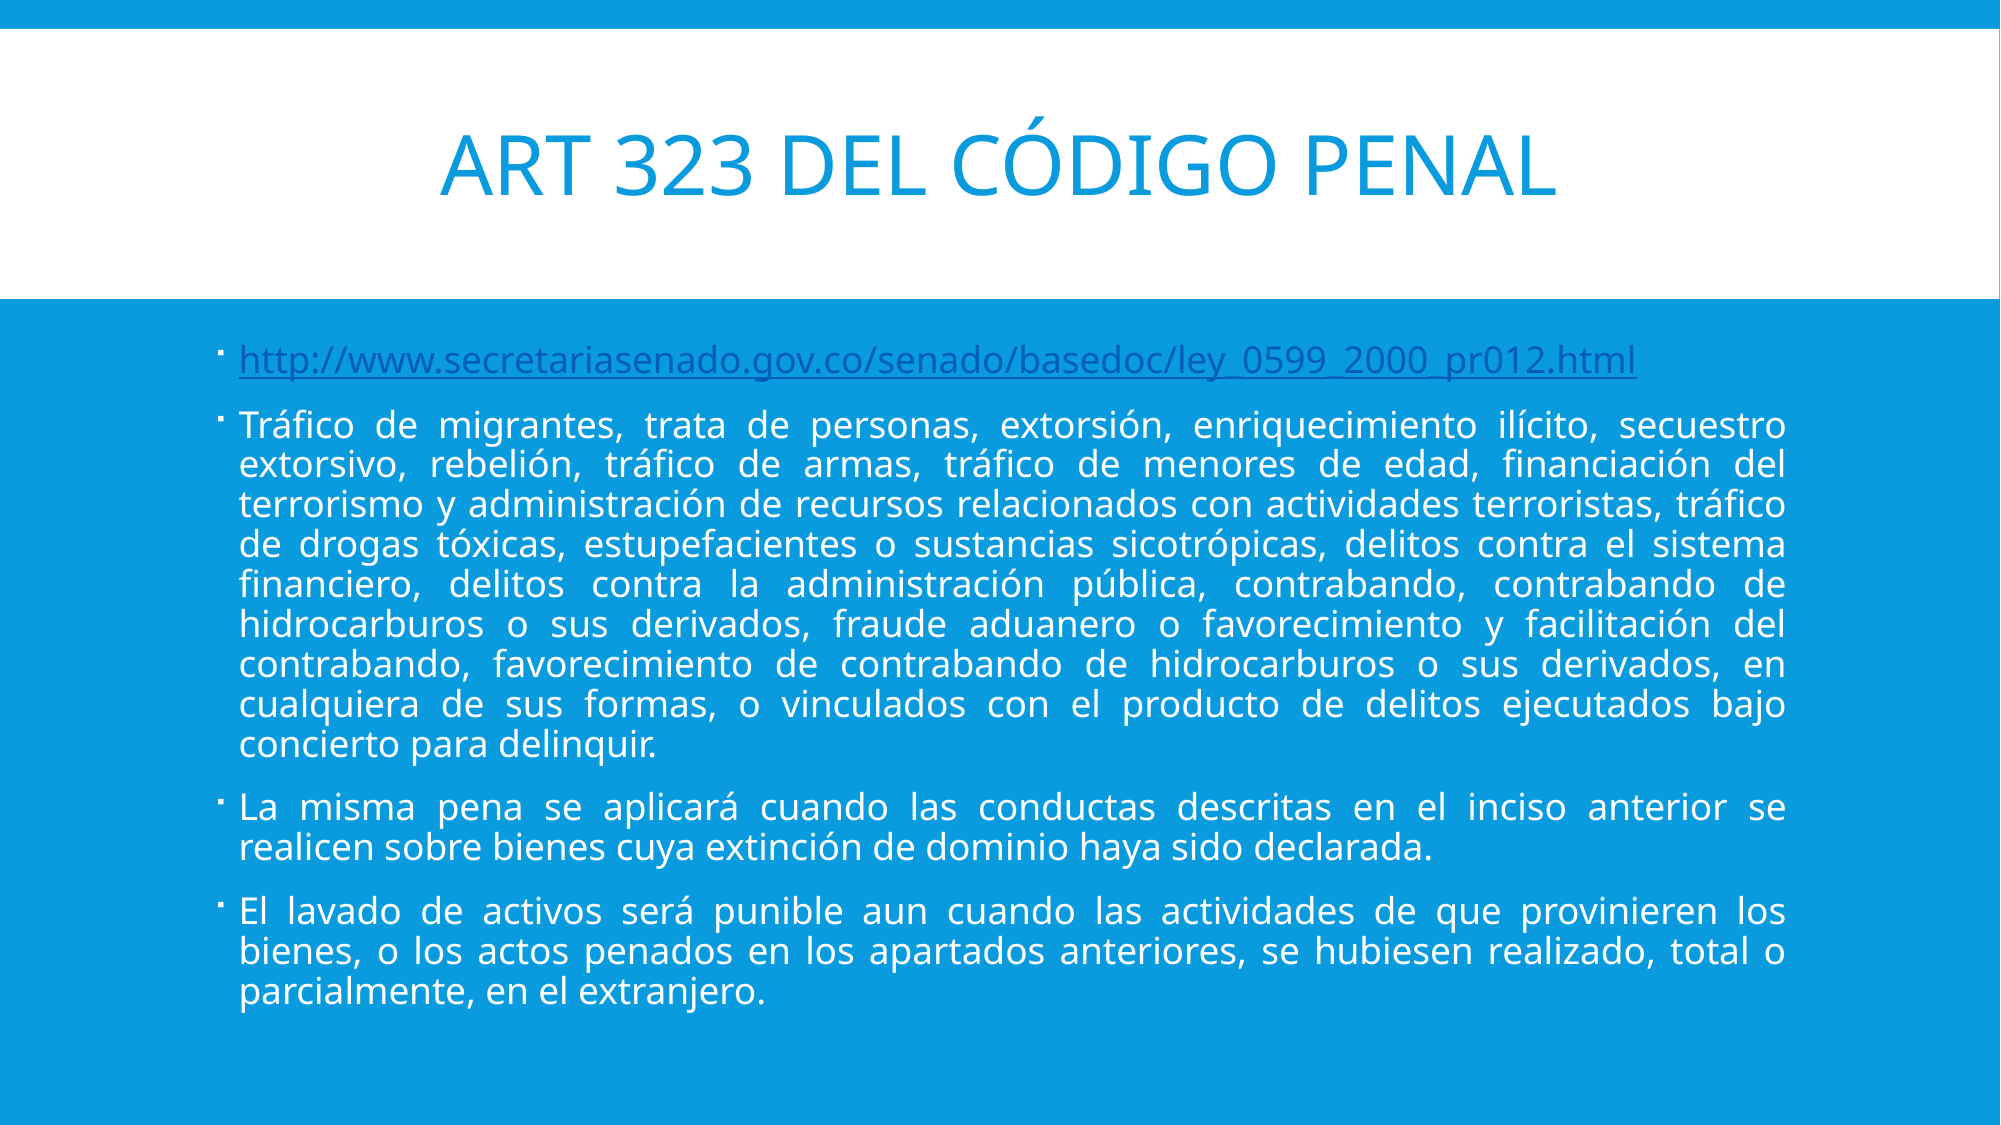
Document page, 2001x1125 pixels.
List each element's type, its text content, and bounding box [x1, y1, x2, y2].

list http://www.secretariasenado.gov.co/senado/basedoc/ley_0599_2000_pr012.html Tráfico de migrantes, trata de personas, extorsión, enriquecimiento ilícito, secuestro extorsivo, rebelión, tráfico de armas, tráfico de menores de edad, financiación del terrorismo y administración de recursos relacionados con actividades terroristas, tráfico de drogas tóxicas, estupefacientes o sustancias sicotrópicas, delitos contra el sistema financiero, delitos contra la administración pública, contrabando, contrabando de hidrocarburos o sus derivados, fraude aduanero o favorecimiento y facilitación del contrabando, favorecimiento de contrabando de hidrocarburos o sus derivados, en cualquiera de sus formas, o vinculados con el producto de delitos ejecutados bajo concierto para delinquir. La misma pena se aplicará cuando las conductas descritas en el inciso anterior se realicen sobre bienes cuya extinción de dominio haya sido declarada. El lavado de activos será punible aun cuando las actividades de que provinieren los bienes, o los actos penados en los apartados anteriores, se hubiesen realizado, total o parcialmente, en el extranjero. [197, 329, 1803, 1021]
title ART 323 DEL código Penal [197, 46, 1803, 294]
